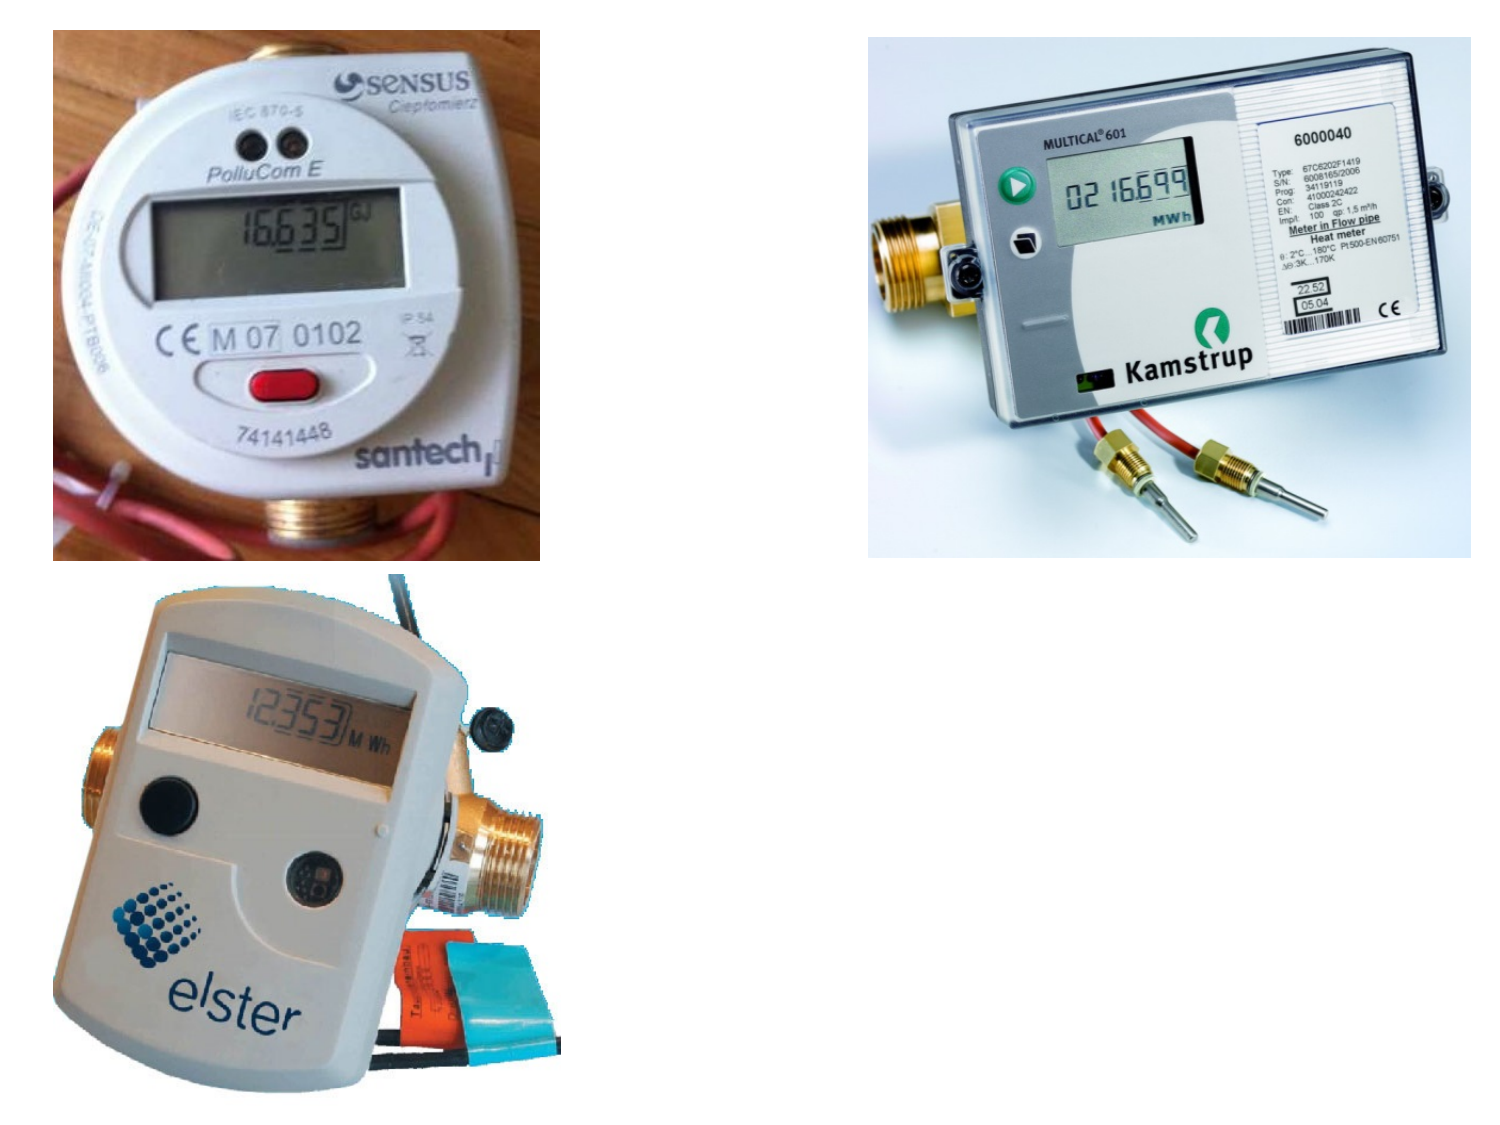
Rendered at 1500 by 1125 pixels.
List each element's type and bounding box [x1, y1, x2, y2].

picture [52, 30, 541, 561]
picture [52, 573, 562, 1107]
picture [867, 37, 1471, 559]
